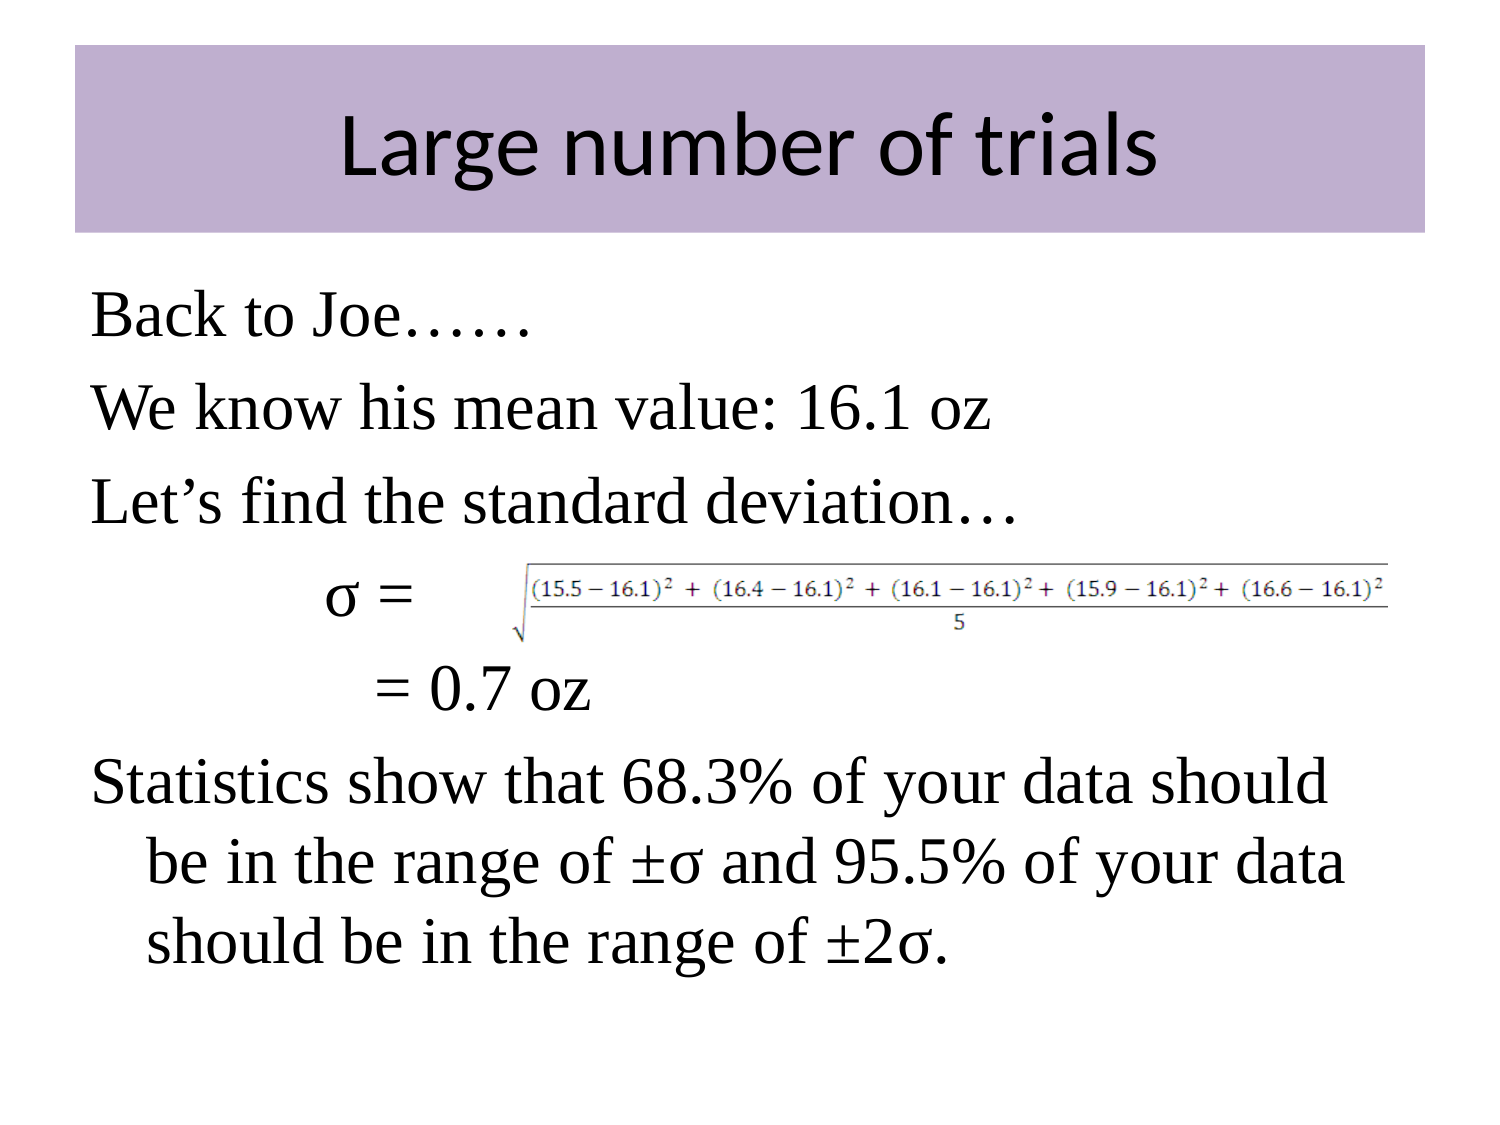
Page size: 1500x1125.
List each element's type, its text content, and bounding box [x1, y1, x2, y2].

picture [512, 562, 1388, 649]
list Back to Joe…… We know his mean value: 16.1 oz Let’s find the standard deviation… σ = = 0.7 oz Statistics show that 68.3% of your data should be in the range of ±σ and 95.5% of your data should be in the range of ±2σ. [75, 262, 1425, 1005]
text_box [0, 0, 1500, 75]
title Large number of trials [75, 75, 1425, 233]
